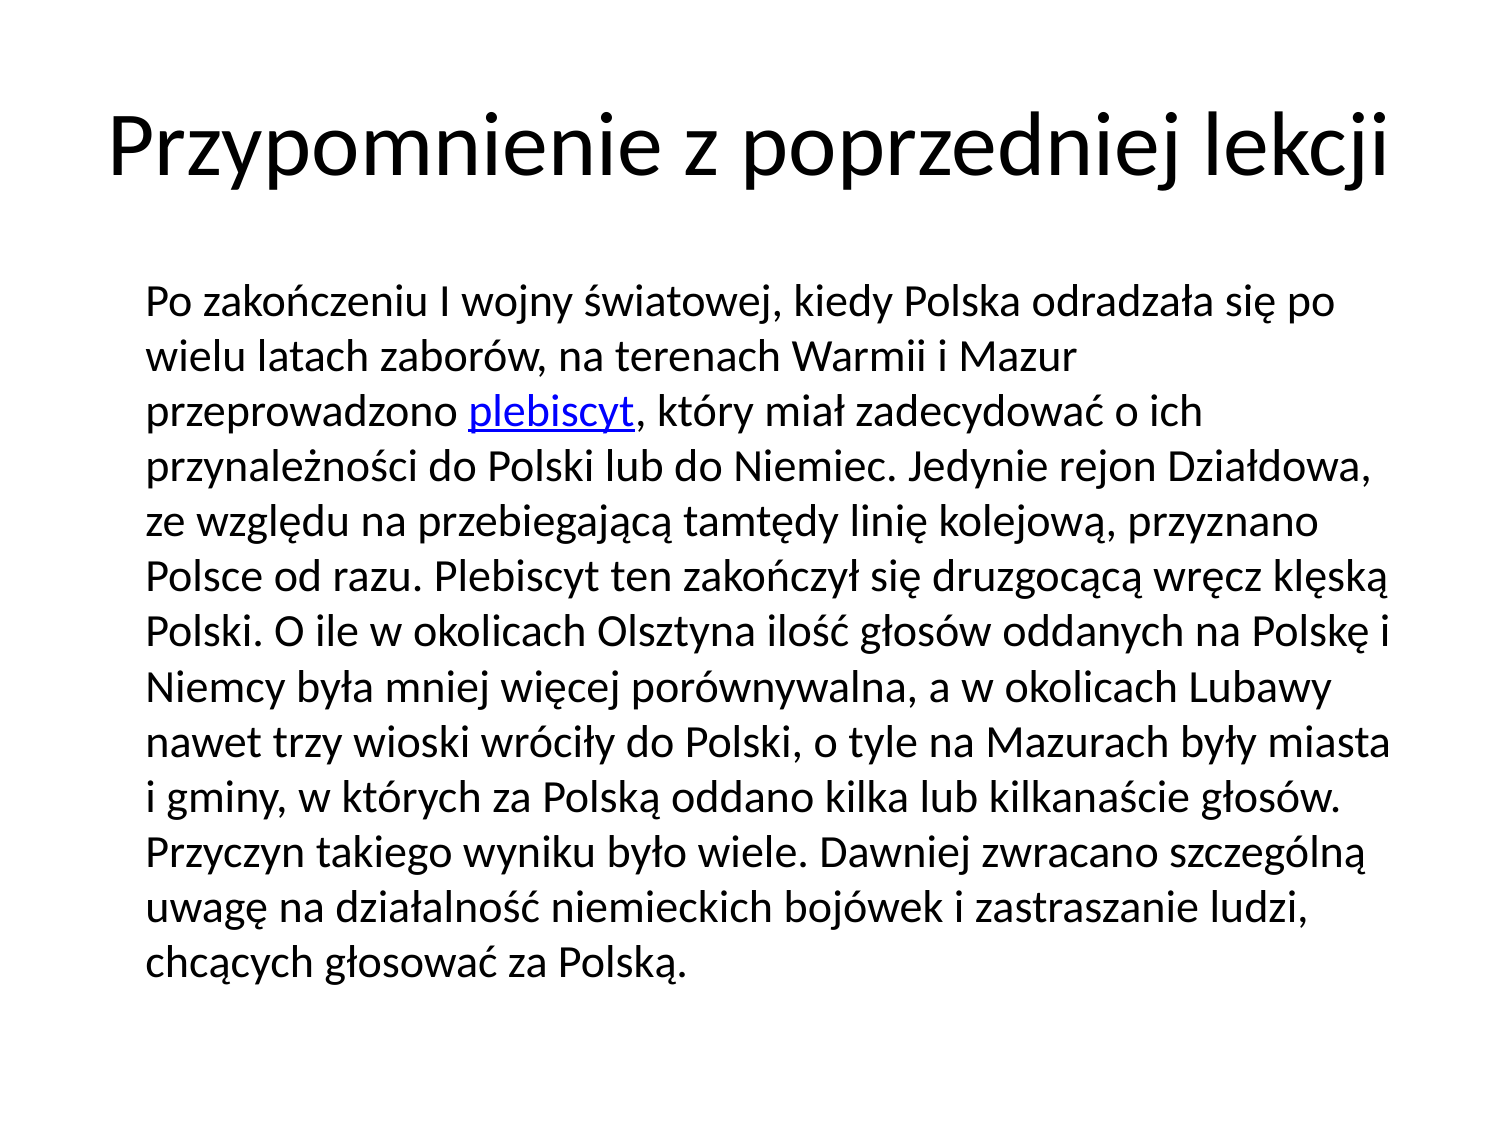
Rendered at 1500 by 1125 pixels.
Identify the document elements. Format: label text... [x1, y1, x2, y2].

title Przypomnienie z poprzedniej lekcji [75, 45, 1425, 233]
list Po zakończeniu I wojny światowej, kiedy Polska odradzała się po wielu latach zaborów, na terenach Warmii i Mazur przeprowadzono plebiscyt, który miał zadecydować o ich przynależności do Polski lub do Niemiec. Jedynie rejon Działdowa, ze względu na przebiegającą tamtędy linię kolejową, przyznano Polsce od razu. Plebiscyt ten zakończył się druzgocącą wręcz klęską Polski. O ile w okolicach Olsztyna ilość głosów oddanych na Polskę i Niemcy była mniej więcej porównywalna, a w okolicach Lubawy nawet trzy wioski wróciły do Polski, o tyle na Mazurach były miasta i gminy, w których za Polską oddano kilka lub kilkanaście głosów. Przyczyn takiego wyniku było wiele. Dawniej zwracano szczególną uwagę na działalność niemieckich bojówek i zastraszanie ludzi, chcących głosować za Polską. [75, 262, 1425, 1005]
